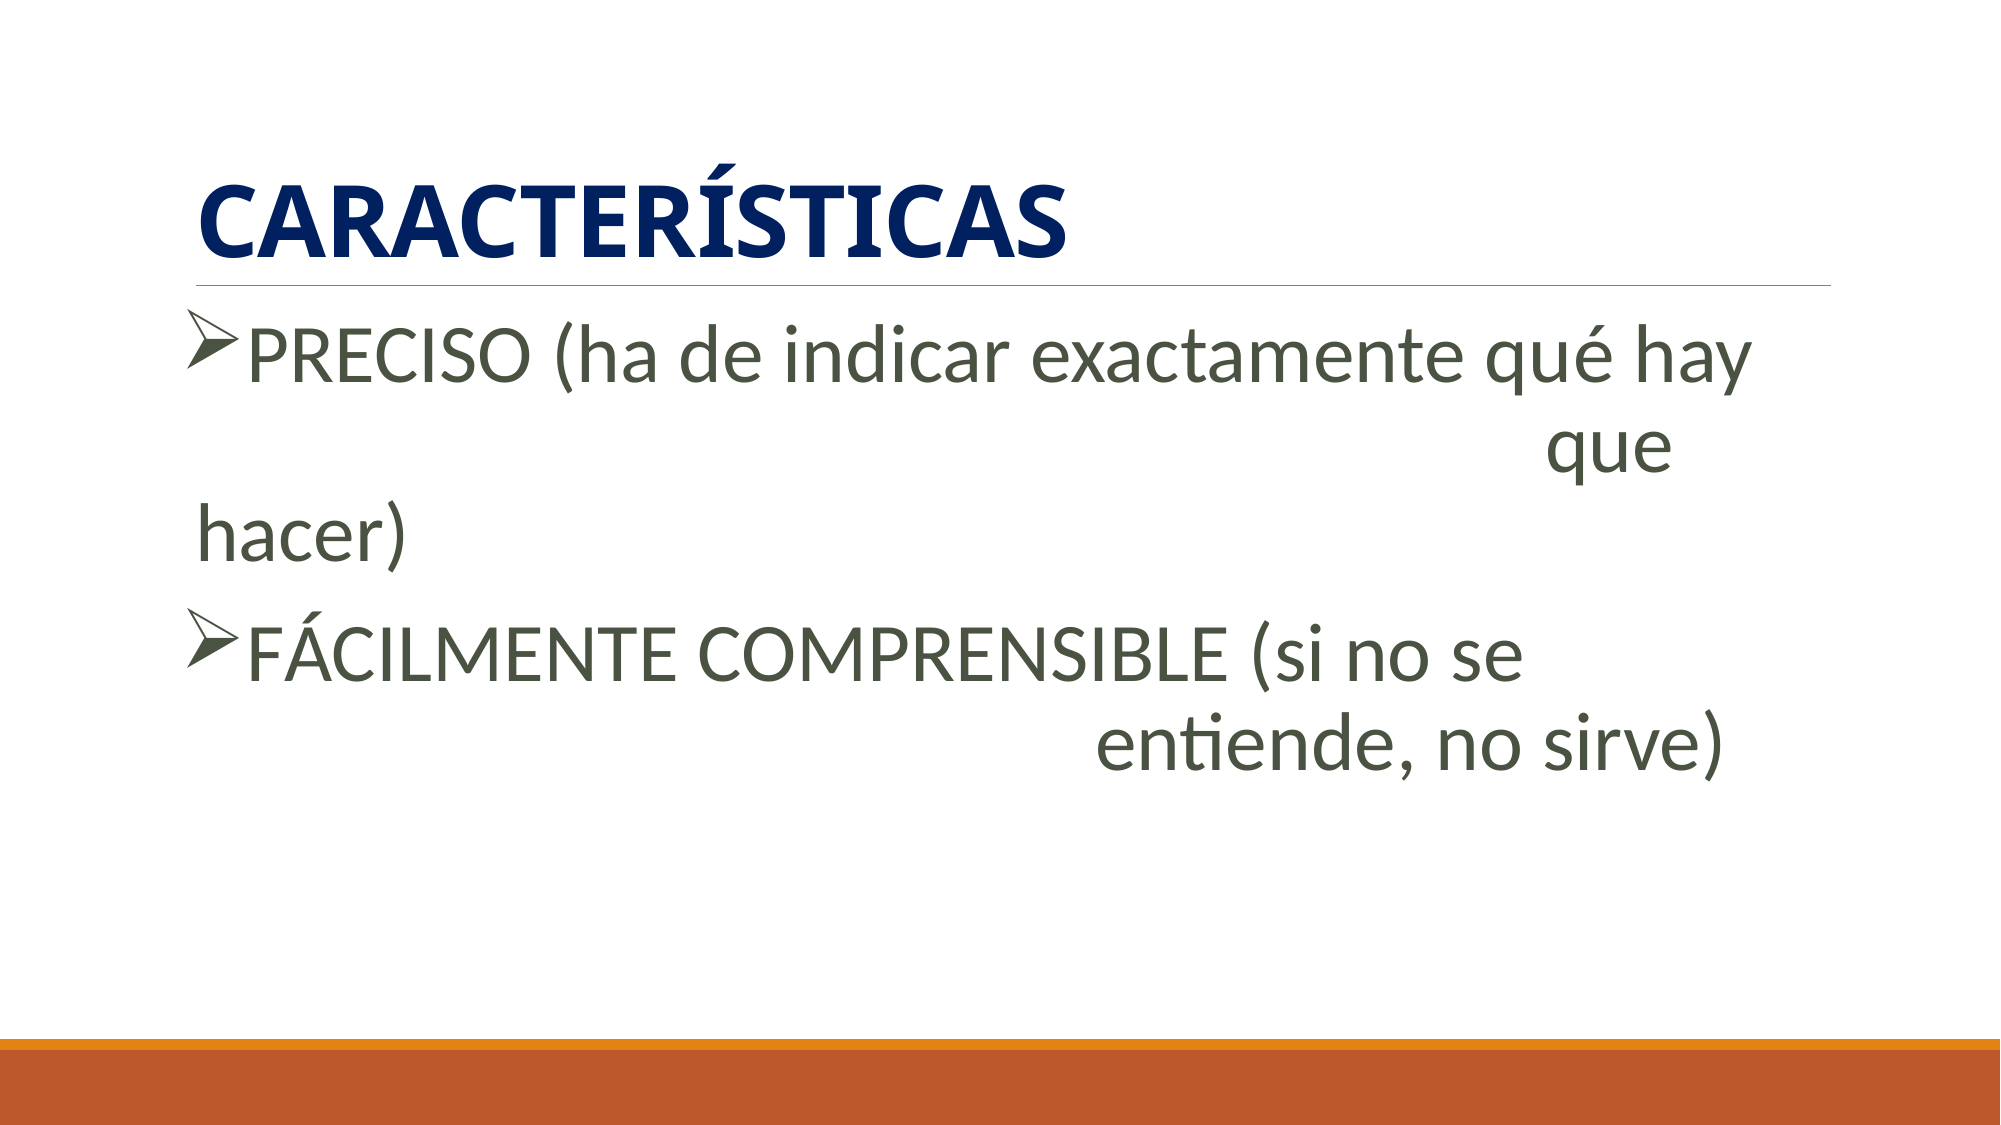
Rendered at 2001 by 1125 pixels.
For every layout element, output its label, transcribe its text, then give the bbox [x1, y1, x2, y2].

list PRECISO (ha de indicar exactamente qué hay que hacer) FÁCILMENTE COMPRENSIBLE (si no se entiende, no sirve) [180, 302, 1830, 963]
title CARACTERÍSTICAS [180, 47, 1830, 285]
